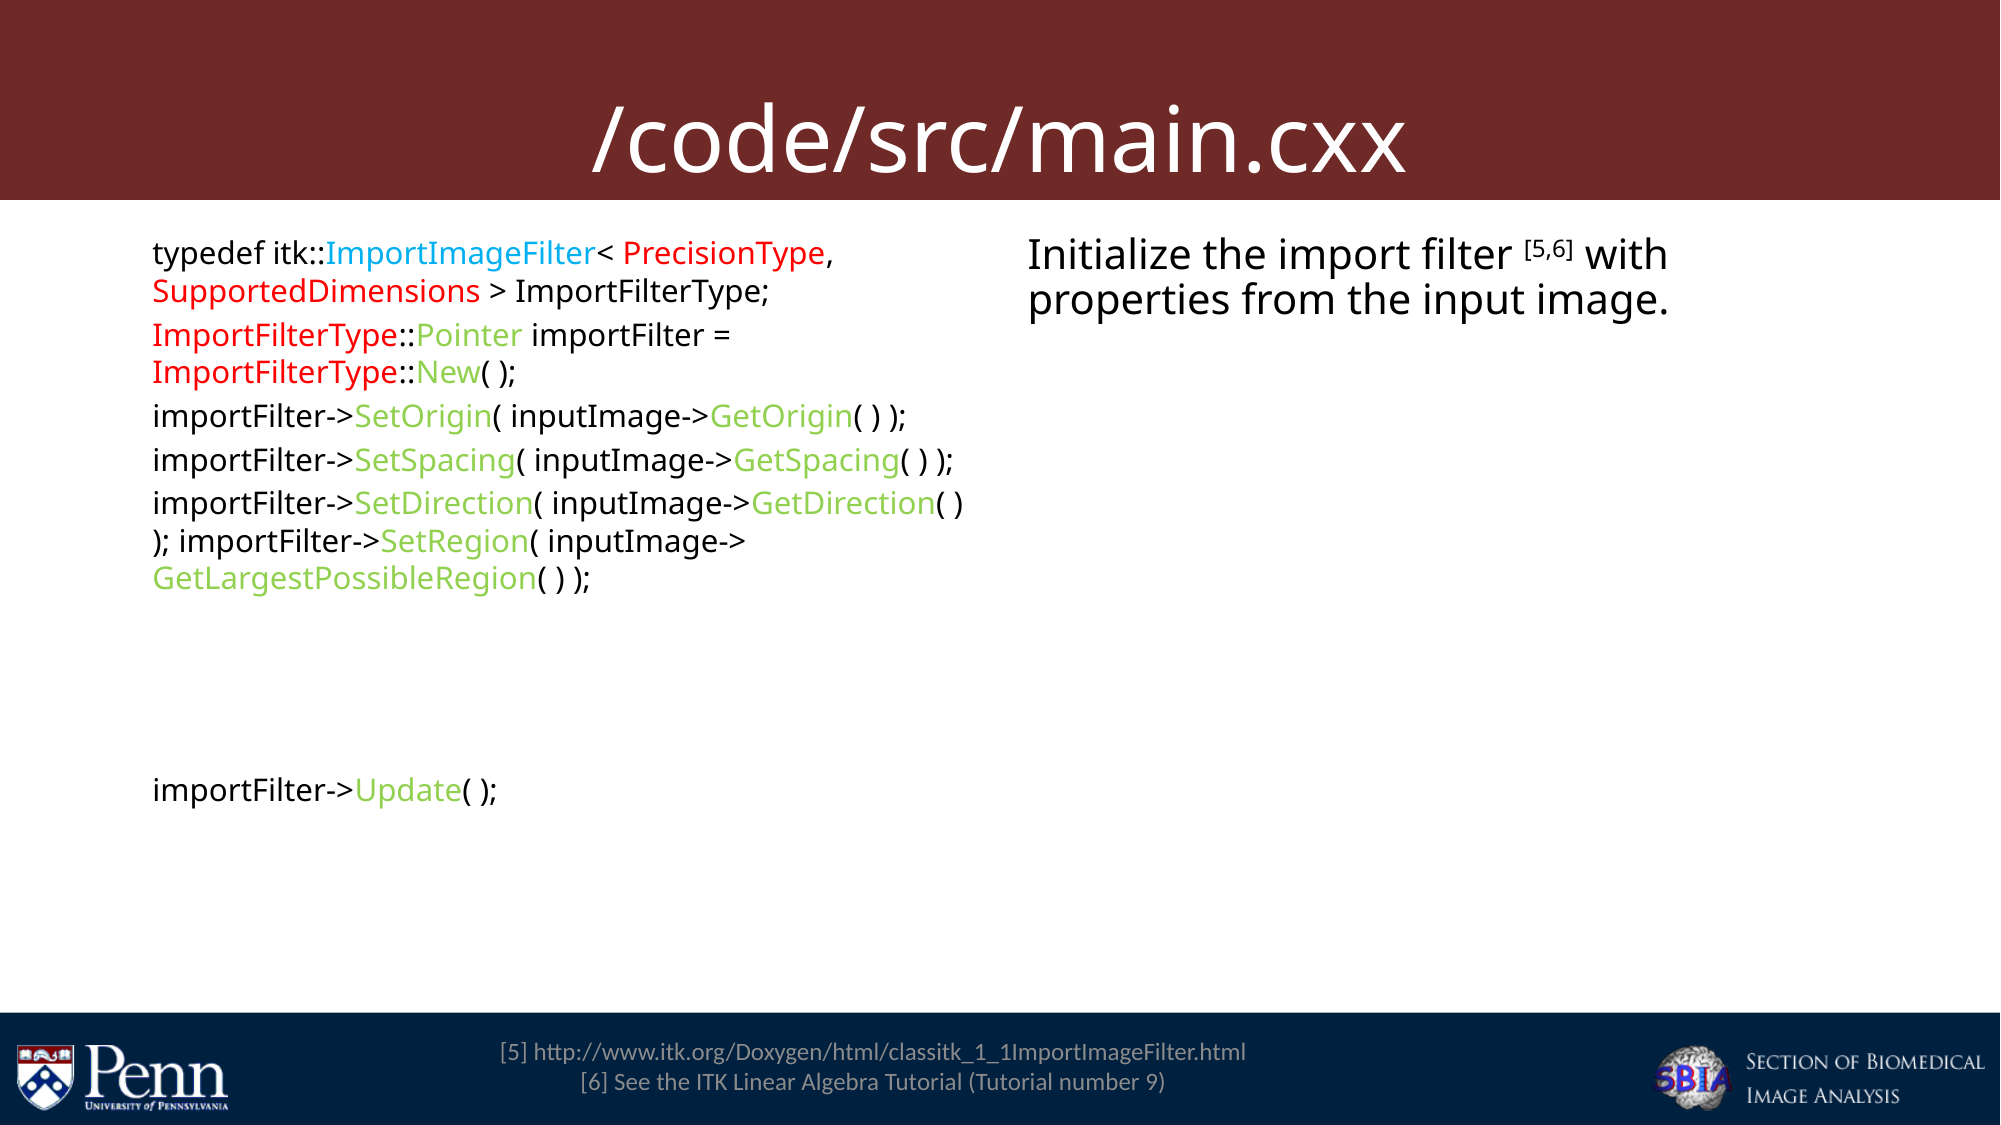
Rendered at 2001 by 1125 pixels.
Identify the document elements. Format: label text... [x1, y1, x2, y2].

list Initialize the import filter [5,6] with properties from the input image. [1012, 226, 1863, 987]
picture [17, 1045, 228, 1111]
footer [5] http://www.itk.org/Doxygen/html/classitk_1_1ImportImageFilter.html [6] See the ITK Linear Algebra Tutorial (Tutorial number 9) [262, 1035, 1485, 1096]
picture [1652, 1044, 1985, 1112]
list typedef itk::ImportImageFilter< PrecisionType, SupportedDimensions > ImportFilterType; ImportFilterType::Pointer importFilter = ImportFilterType::New( ); importFilter->SetOrigin( inputImage->GetOrigin( ) ); importFilter->SetSpacing( inputImage->GetSpacing( ) ); importFilter->SetDirection( inputImage->GetDirection( ) ); importFilter->SetRegion( inputImage-> GetLargestPossibleRegion( ) ); importFilter->SetImportPointer( resultMat.memptr( ), imageSize[0] * imageSize[1], false ); importFilter->Update( ); cbica::WriteImage< ImageType, ImageType >( importFilter->GetOutput( ), outputFile ); [137, 226, 985, 987]
title /code/src/main.cxx [137, 0, 1863, 200]
